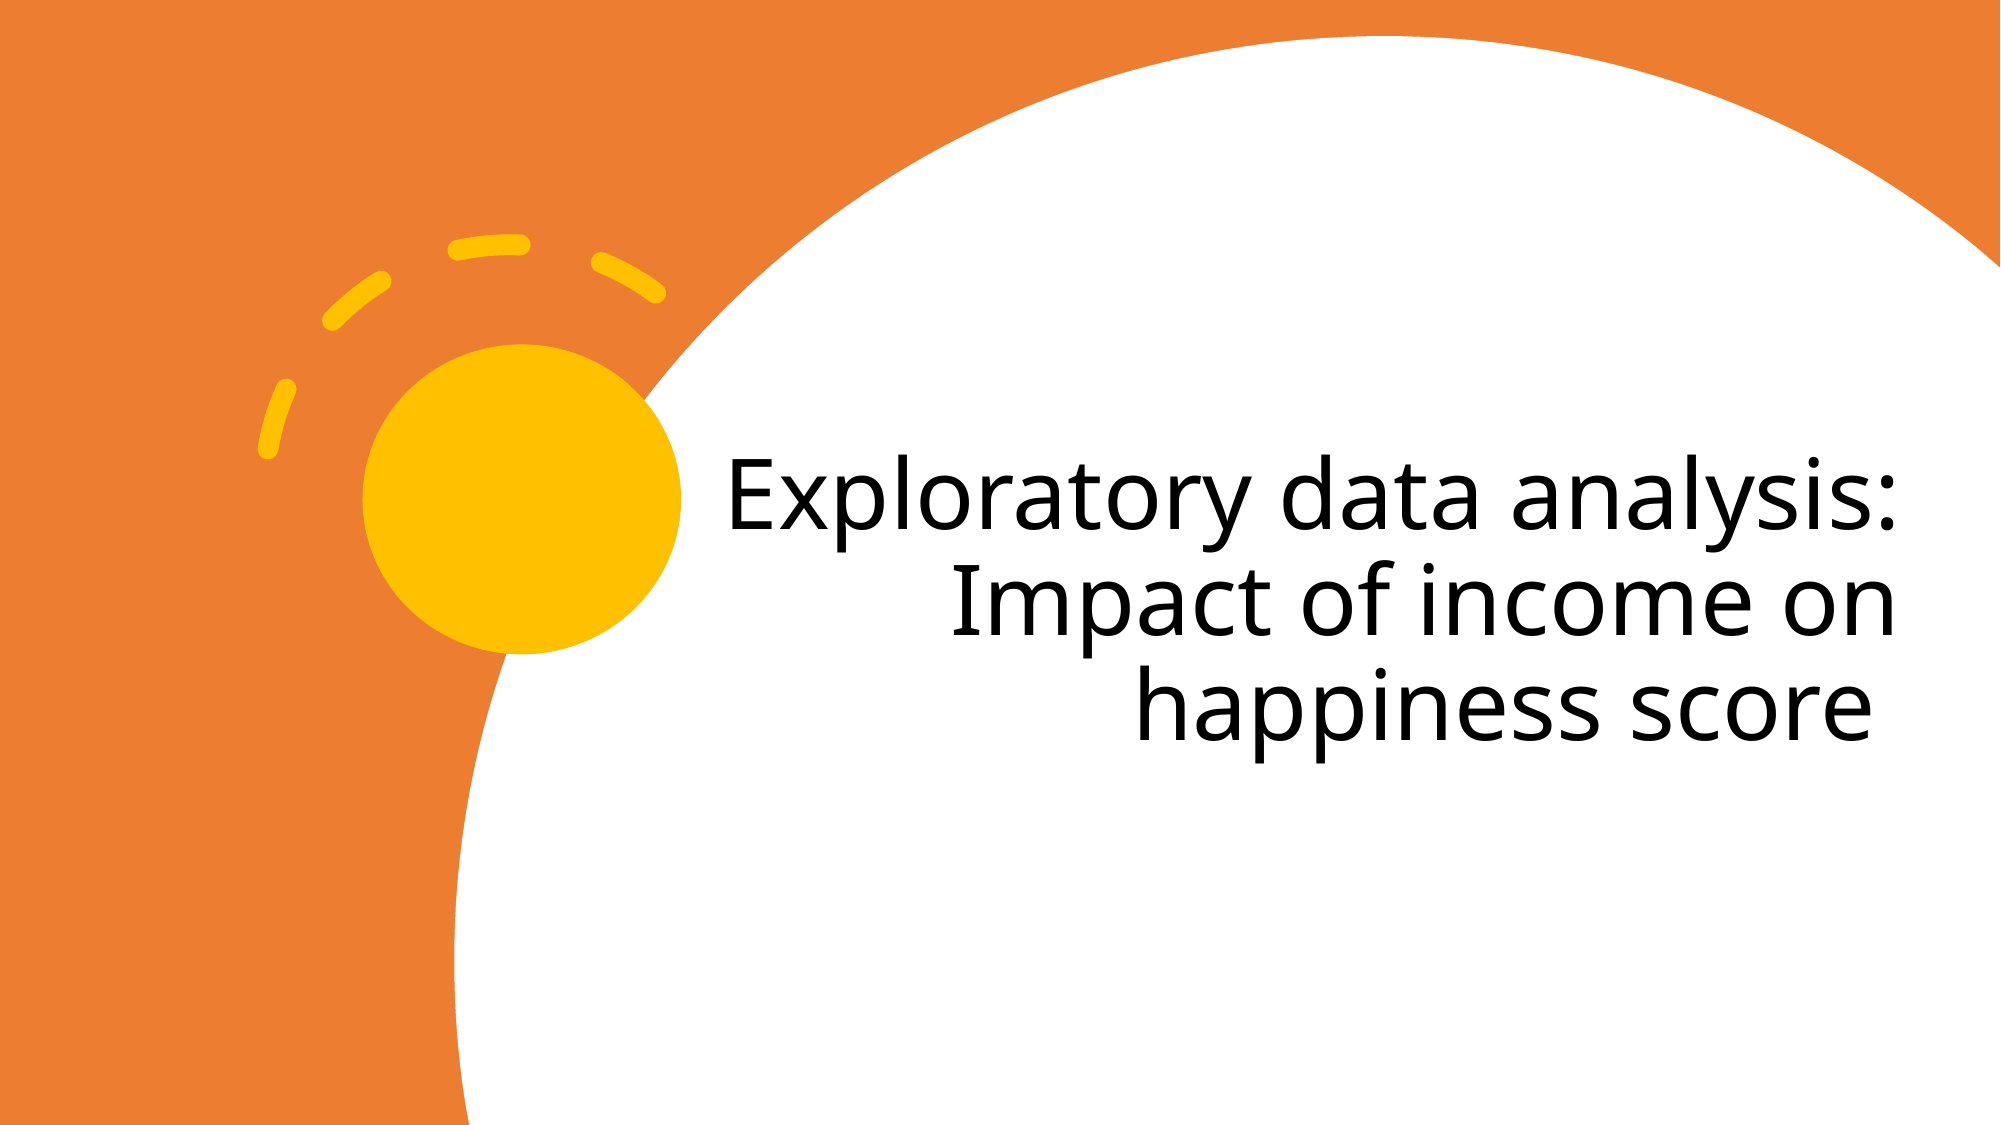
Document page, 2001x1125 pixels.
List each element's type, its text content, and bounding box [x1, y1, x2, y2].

title Exploratory data analysis: Impact of income on happiness score [662, 318, 1917, 770]
text_box [361, 373, 662, 656]
text_box [453, 35, 2000, 1125]
text_box [0, 0, 2000, 1125]
text_box [267, 244, 676, 490]
